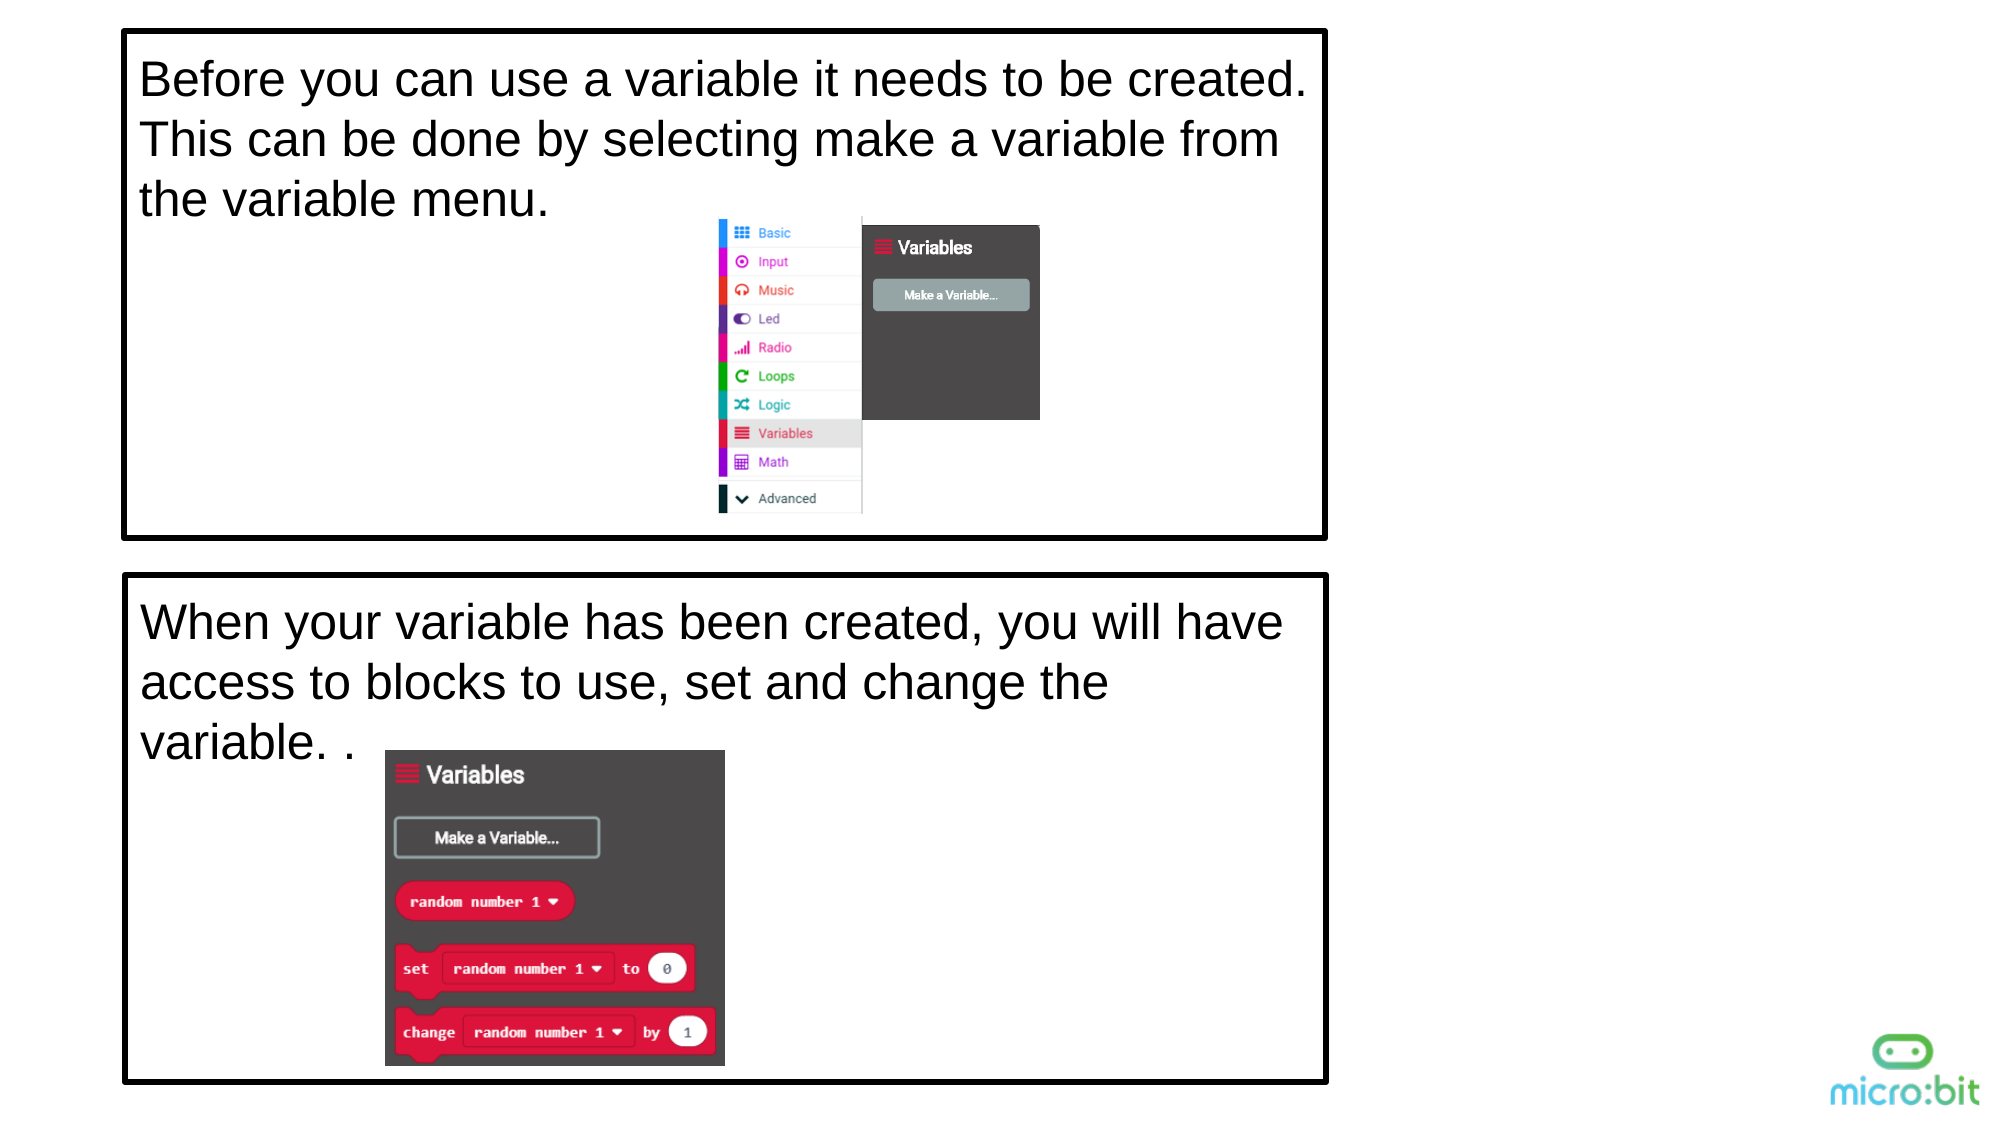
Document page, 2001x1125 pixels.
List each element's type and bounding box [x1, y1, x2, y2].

picture [1830, 1029, 1980, 1106]
text_box [124, 574, 1327, 1083]
text_box [123, 31, 1326, 539]
